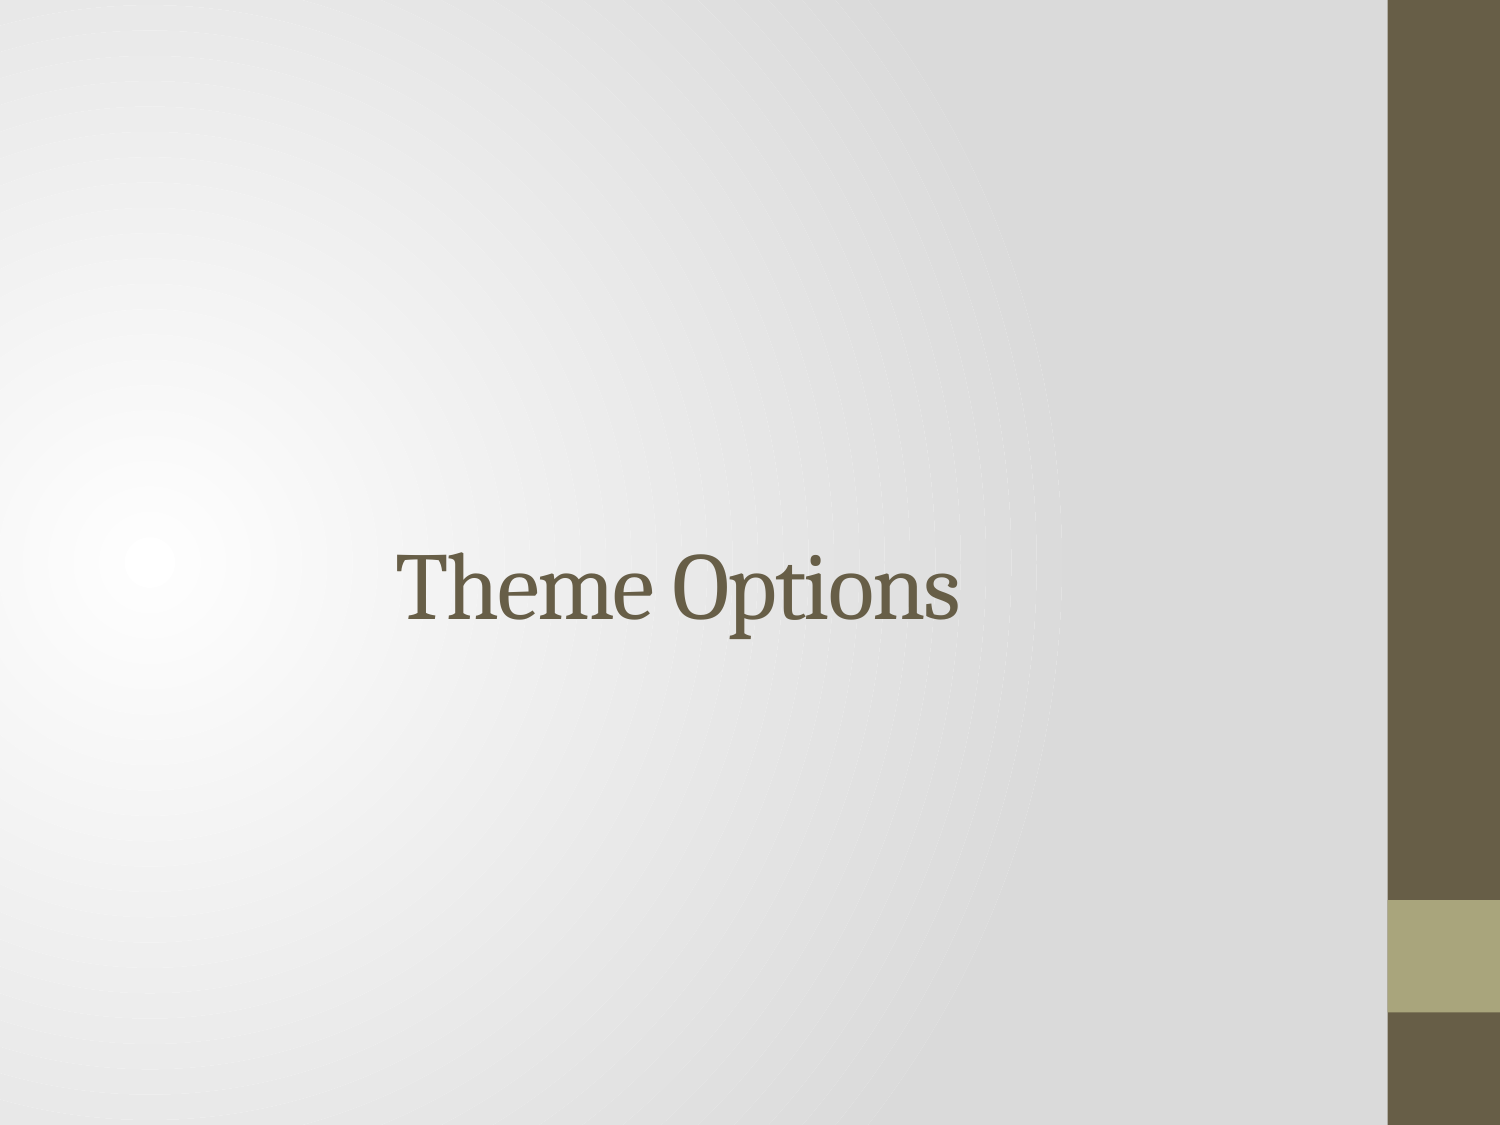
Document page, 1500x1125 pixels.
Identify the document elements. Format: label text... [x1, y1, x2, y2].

title Theme Options [62, 487, 1313, 675]
